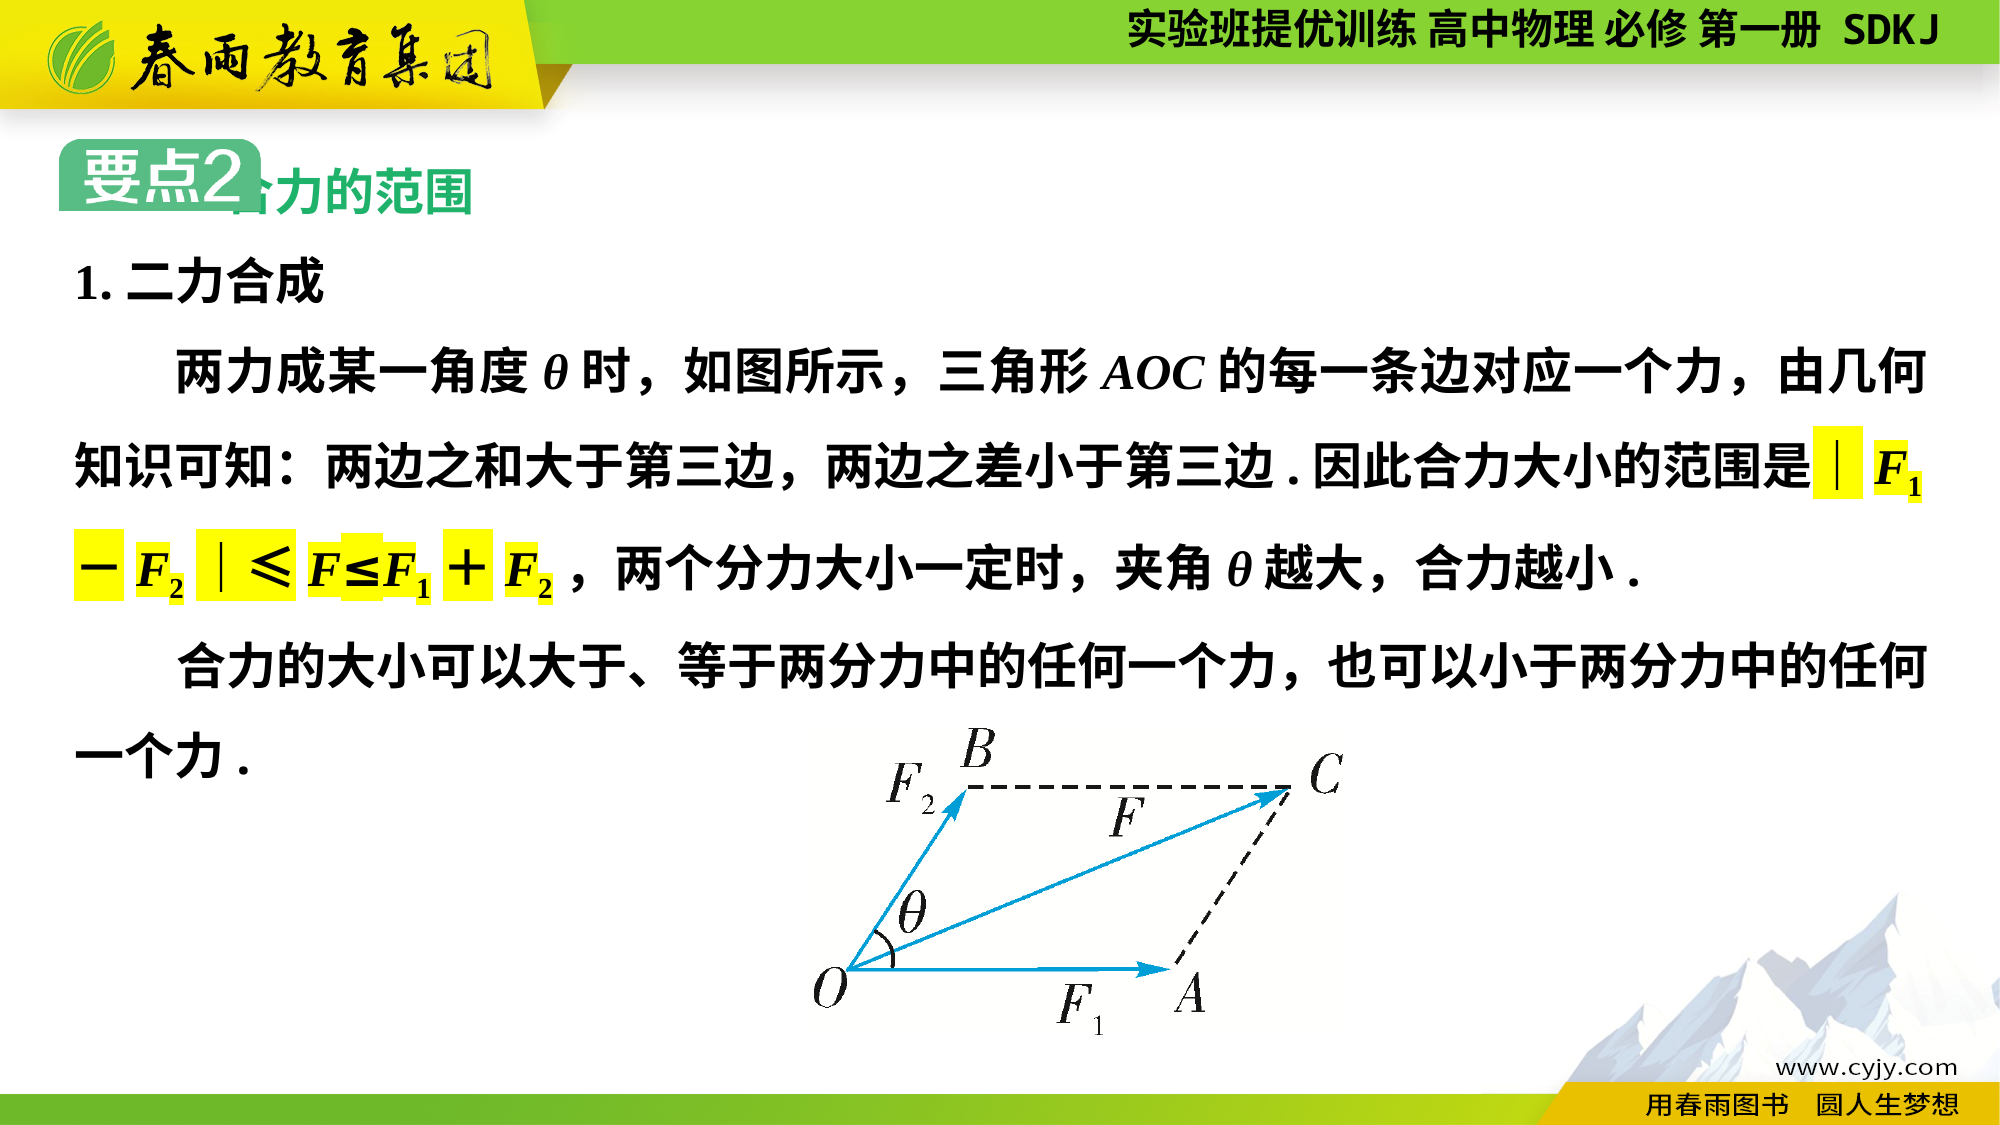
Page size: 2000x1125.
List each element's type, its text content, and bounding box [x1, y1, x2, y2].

list 合力的范围 1.二力合成 两力成某一角度θ时，如图所示，三角形AOC的每一条边对应一个力，由几何知识可知：两边之和大于第三边，两边之差小于第三边.因此合力大小的范围是｜F1－F2｜≤F≤F1＋F2，两个分力大小一定时，夹角θ越大，合力越小. 合力的大小可以大于、等于两分力中的任何一个力，也可以小于两分力中的任何一个力. [59, 122, 1944, 763]
picture [0, 0, 2000, 1125]
